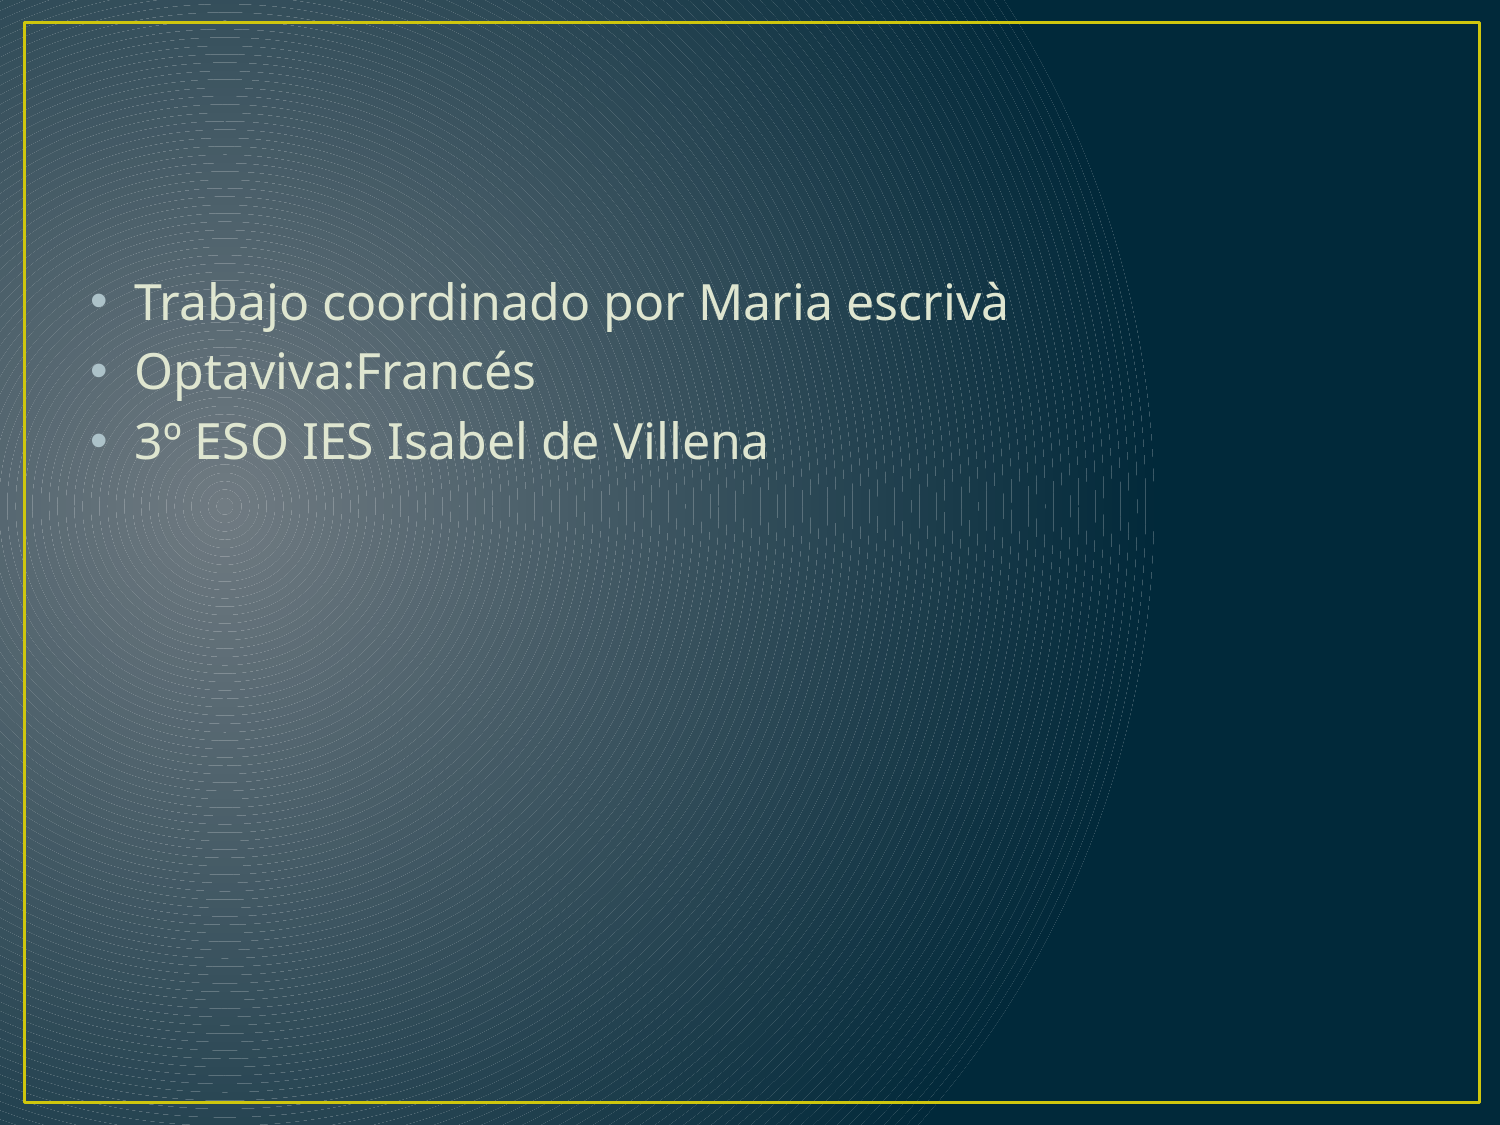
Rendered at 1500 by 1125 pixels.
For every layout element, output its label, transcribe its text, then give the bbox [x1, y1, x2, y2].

list Trabajo coordinado por Maria escrivà Optaviva:Francés 3º ESO IES Isabel de Villena [74, 262, 1426, 1006]
